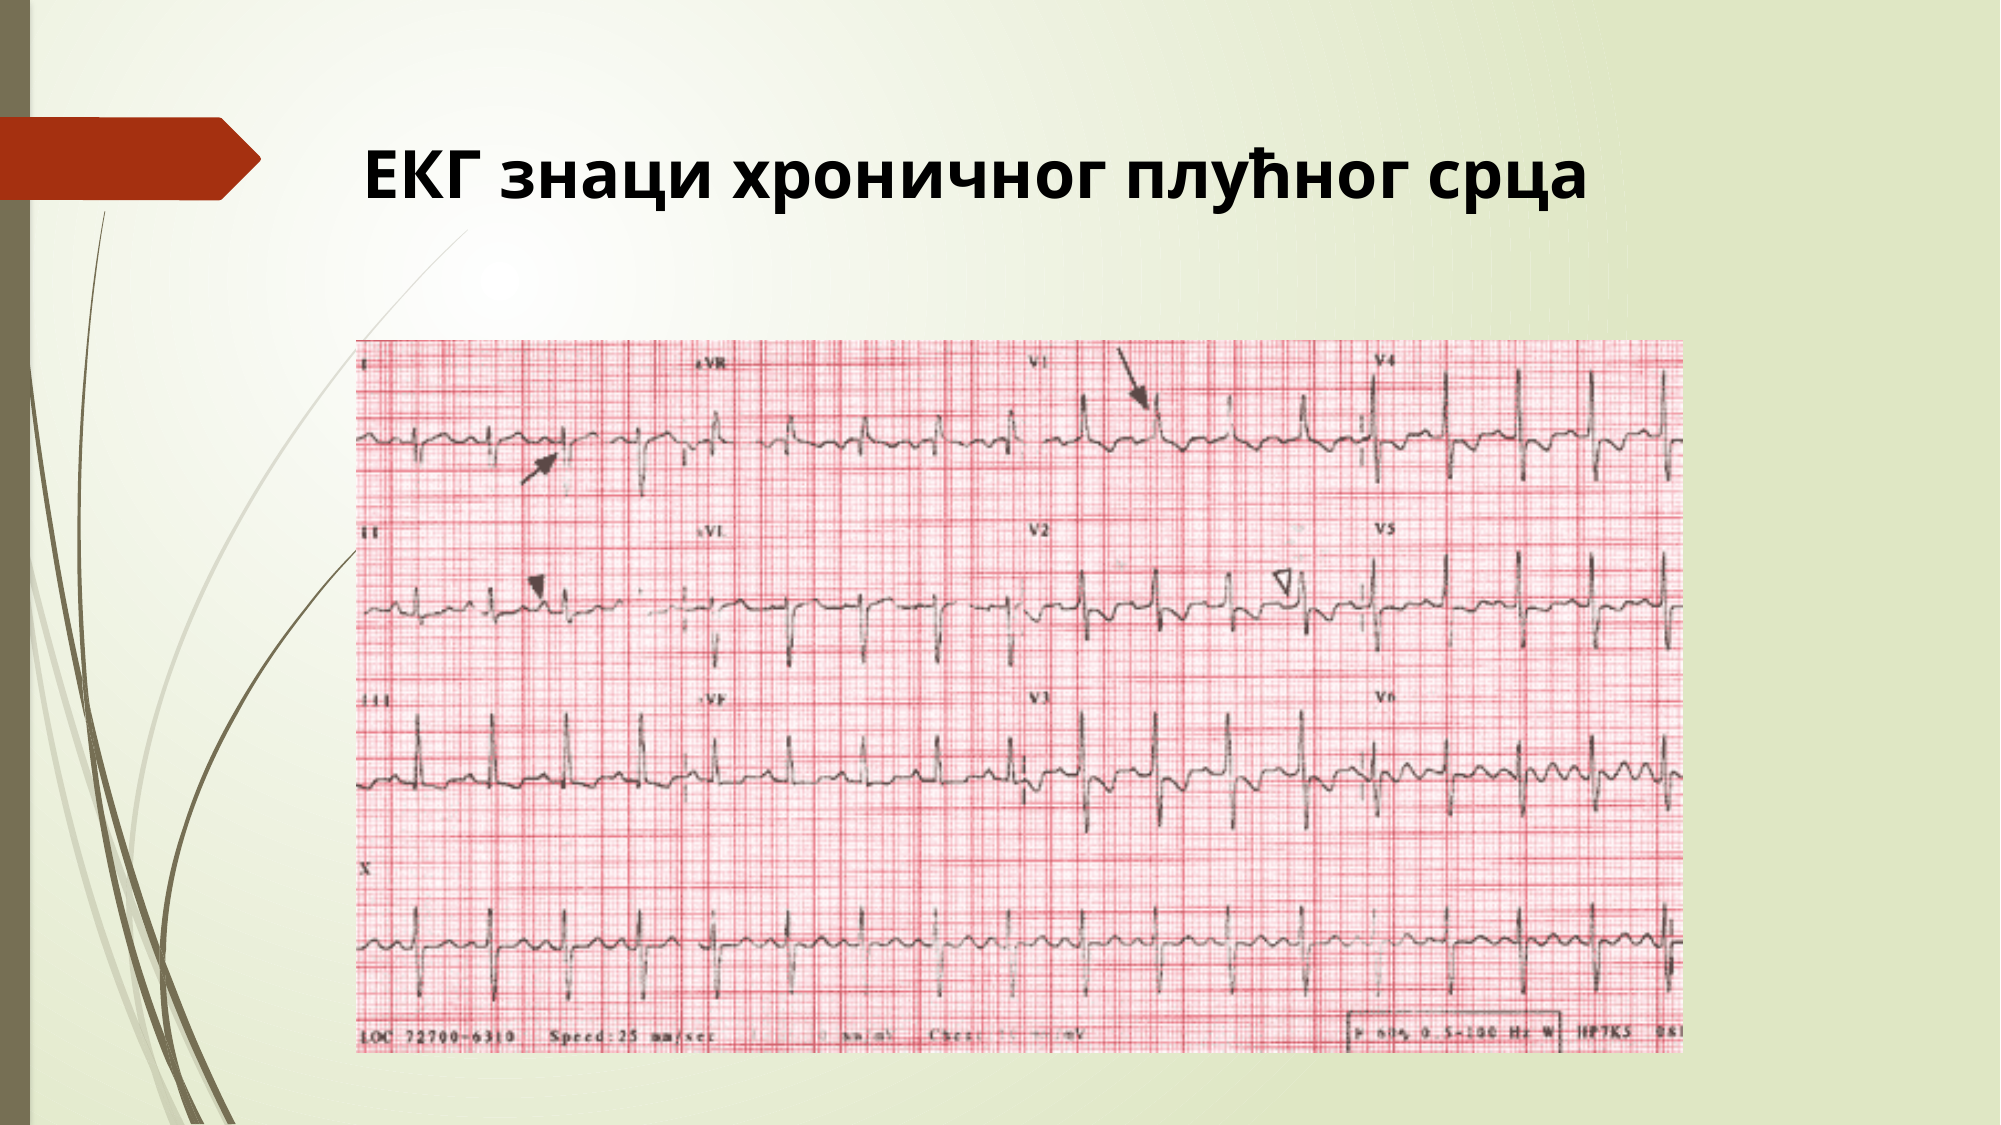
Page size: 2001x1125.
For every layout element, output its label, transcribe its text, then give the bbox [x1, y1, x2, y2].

text_box ЕКГ знаци хроничног плућног срца [347, 124, 1606, 220]
picture [355, 340, 1683, 1053]
